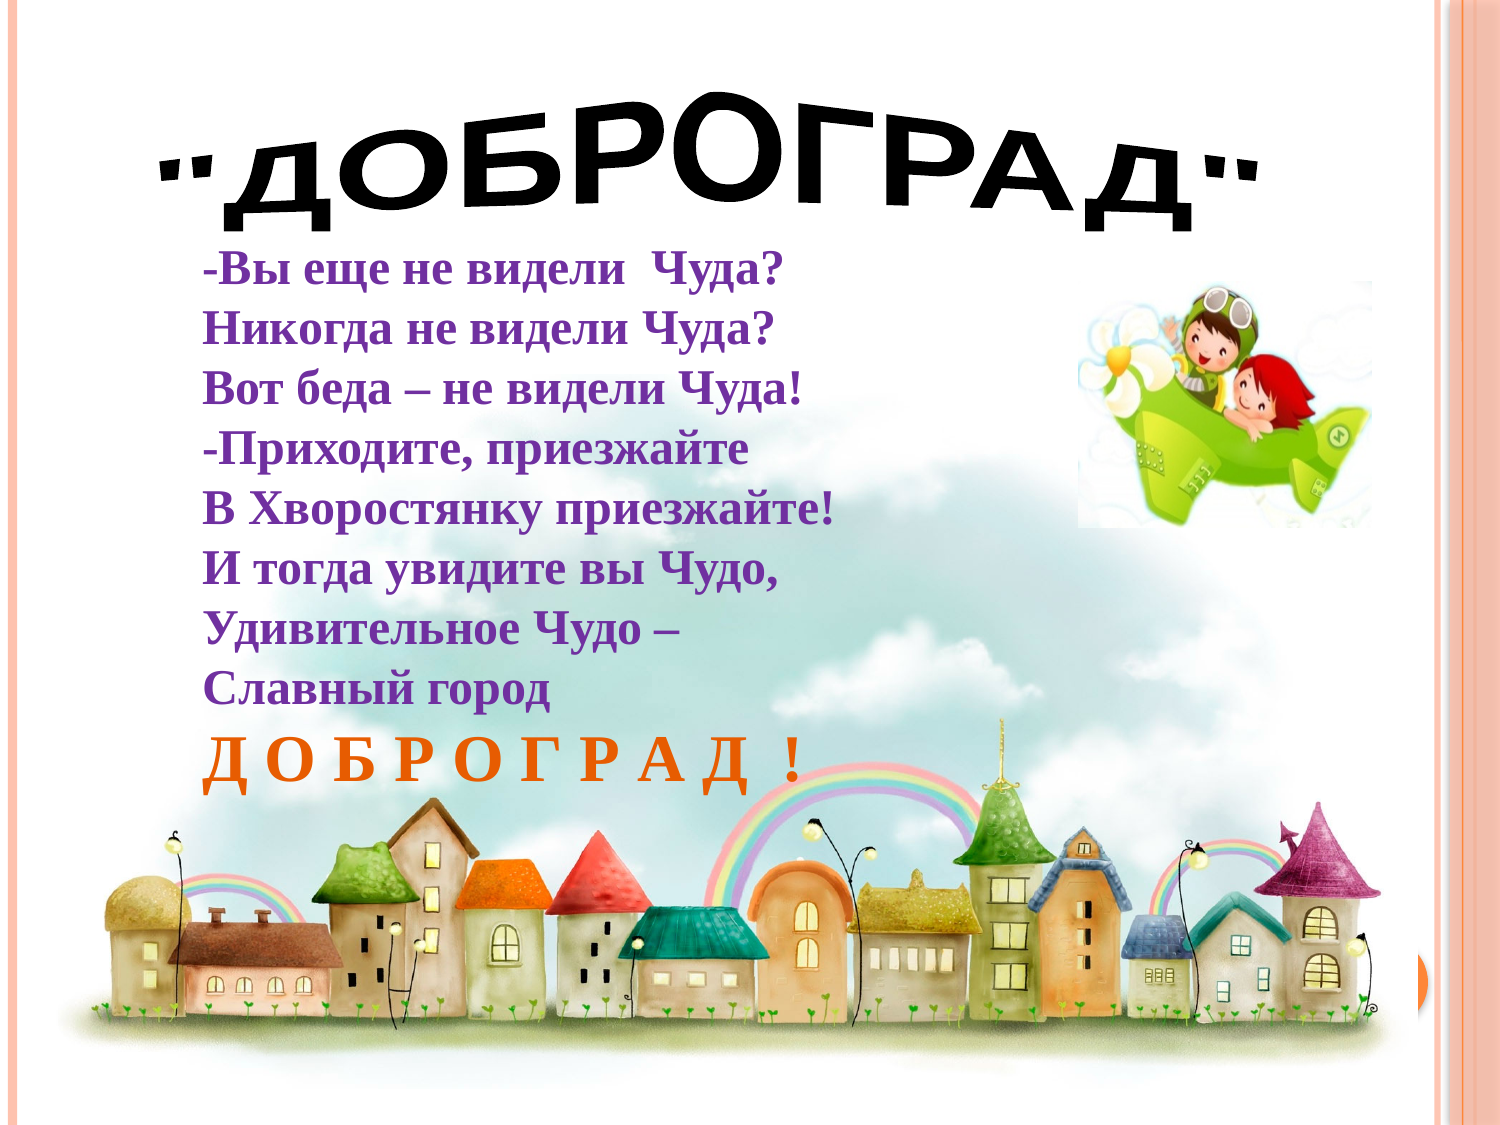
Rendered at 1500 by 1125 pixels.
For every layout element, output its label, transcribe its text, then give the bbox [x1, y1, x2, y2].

picture [46, 280, 1418, 1089]
text_box -Вы еще не видели Чуда? Никогда не видели Чуда? Вот беда – не видели Чуда! -Приходите, приезжайте В Хворостянку приезжайте! И тогда увидите вы Чудо, Удивительное Чудо – Славный город Д О Б Р О Г Р А Д ! [187, 227, 956, 371]
